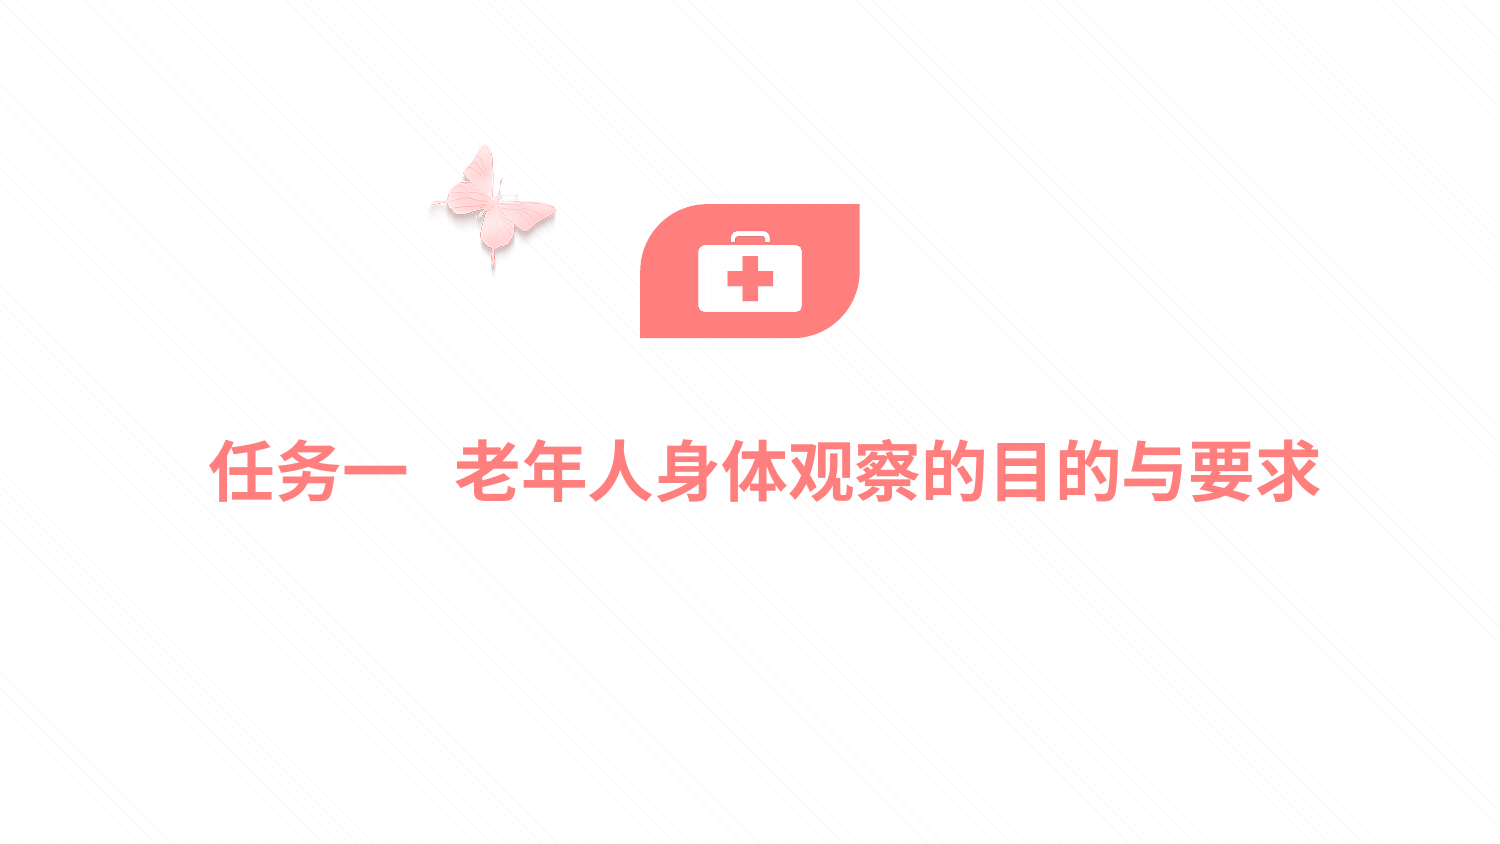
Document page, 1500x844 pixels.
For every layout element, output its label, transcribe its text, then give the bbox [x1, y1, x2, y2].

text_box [640, 204, 860, 339]
picture [422, 132, 584, 279]
text_box 任务一 老年人身体观察的目的与要求 [193, 422, 1338, 608]
